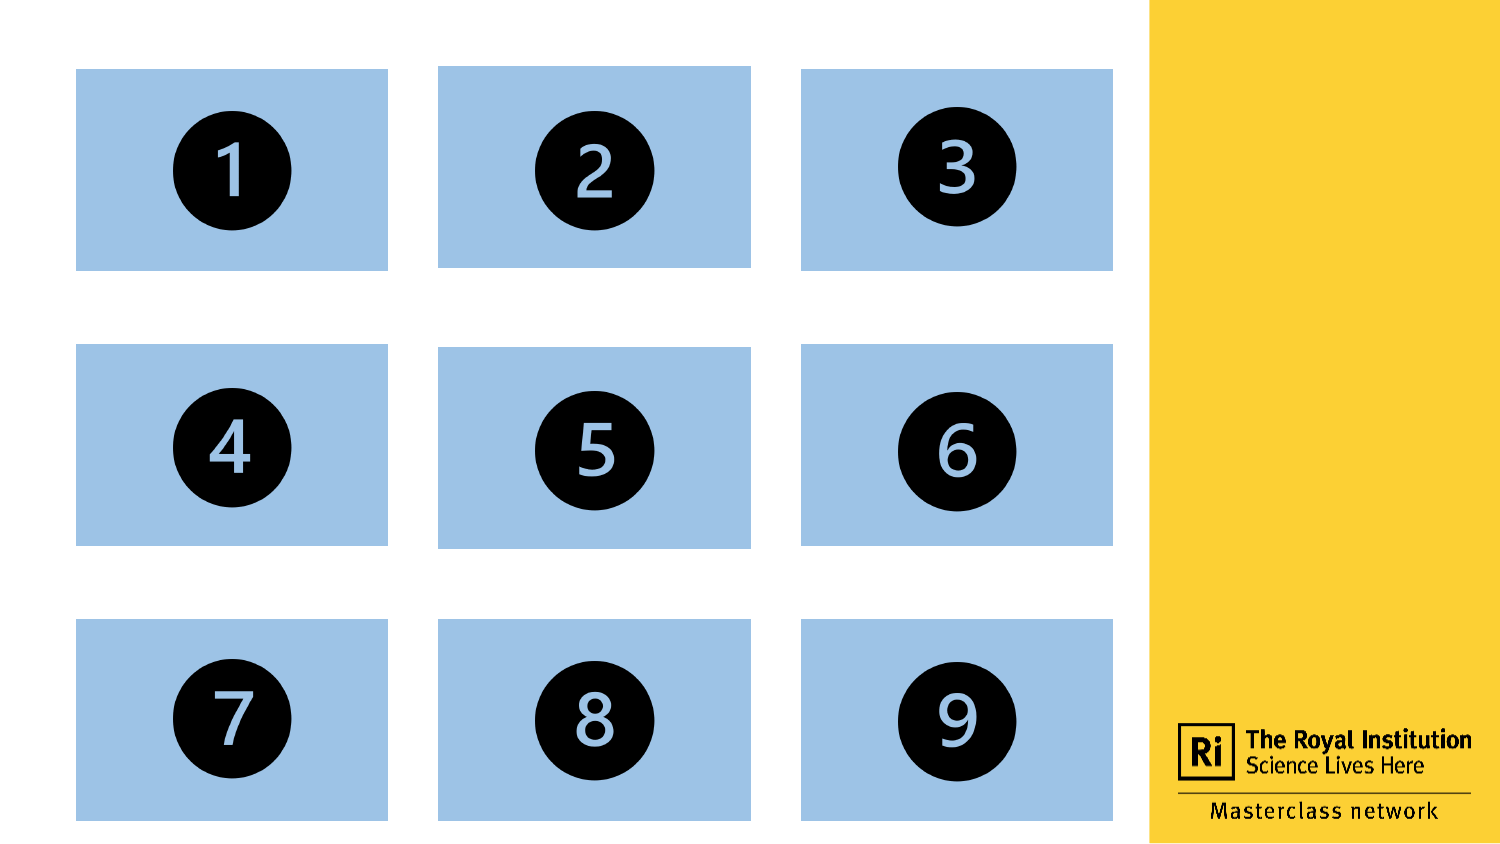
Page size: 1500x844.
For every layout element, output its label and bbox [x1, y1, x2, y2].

picture [1149, 702, 1500, 844]
text_box [438, 347, 751, 549]
picture [881, 646, 1032, 797]
text_box [801, 344, 1113, 546]
picture [881, 91, 1032, 242]
text_box [438, 66, 751, 268]
text_box [438, 619, 751, 821]
picture [881, 376, 1032, 527]
text_box [76, 69, 388, 271]
picture [156, 95, 307, 246]
picture [519, 95, 670, 246]
picture [519, 375, 670, 526]
picture [519, 645, 670, 796]
text_box [76, 344, 388, 546]
picture [156, 372, 307, 523]
text_box [801, 69, 1113, 271]
text_box [76, 619, 388, 821]
text_box [801, 619, 1113, 821]
picture [156, 643, 307, 794]
